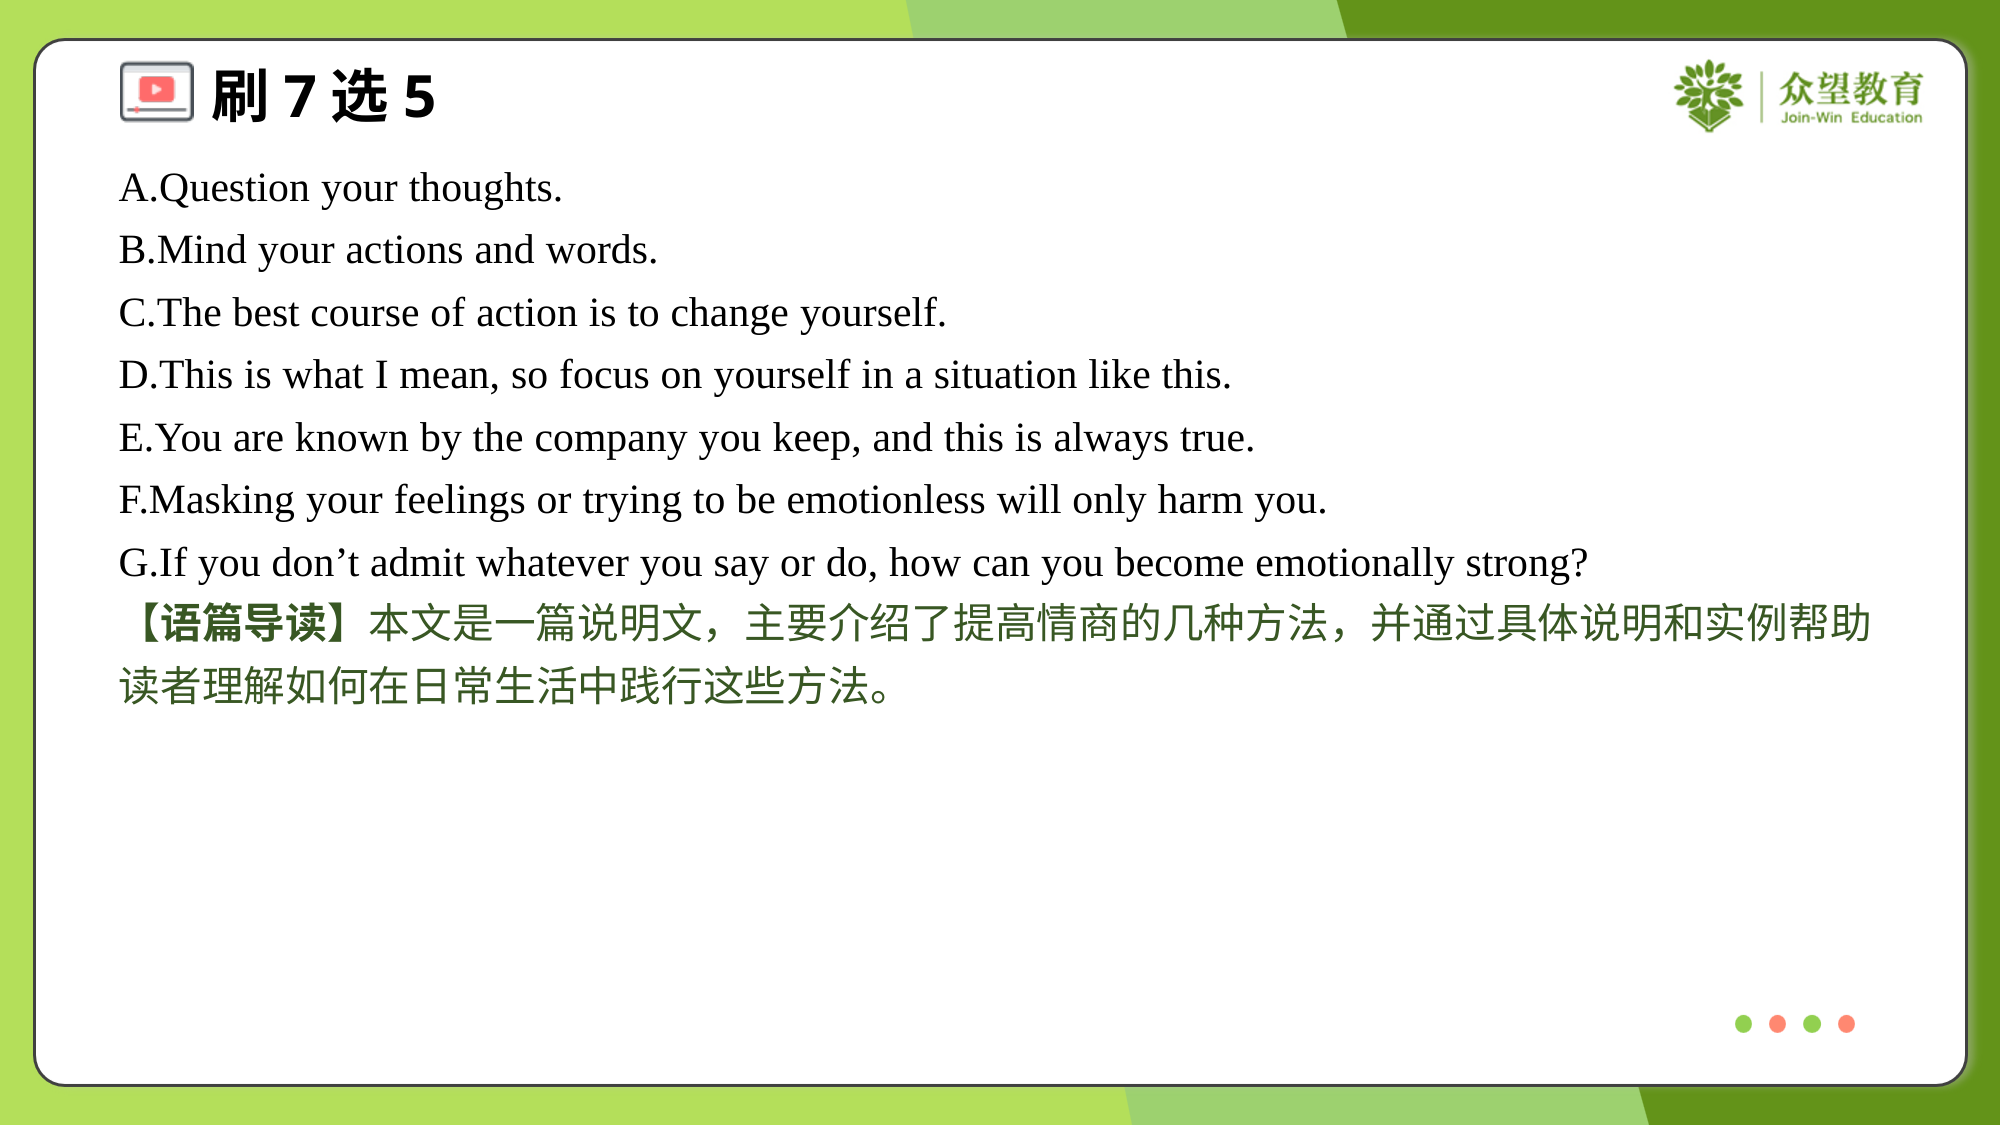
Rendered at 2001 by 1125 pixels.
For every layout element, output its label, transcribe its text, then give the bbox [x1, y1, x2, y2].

picture [0, 0, 2000, 1125]
text_box A.Question your thoughts. B.Mind your actions and words. C.The best course of action is to change yourself. D.This is what I mean, so focus on yourself in a situation like this. E.You are known by the company you keep, and this is always true. F.Masking your feelings or trying to be emotionless will only harm you. G.If you don’t admit whatever you say or do, how can you become emotionally strong? [118, 146, 1883, 579]
text_box 【语篇导读】本文是一篇说明文，主要介绍了提高情商的几种方法，并通过具体说明和实例帮助读者理解如何在日常生活中践行这些方法。 [118, 584, 1883, 705]
